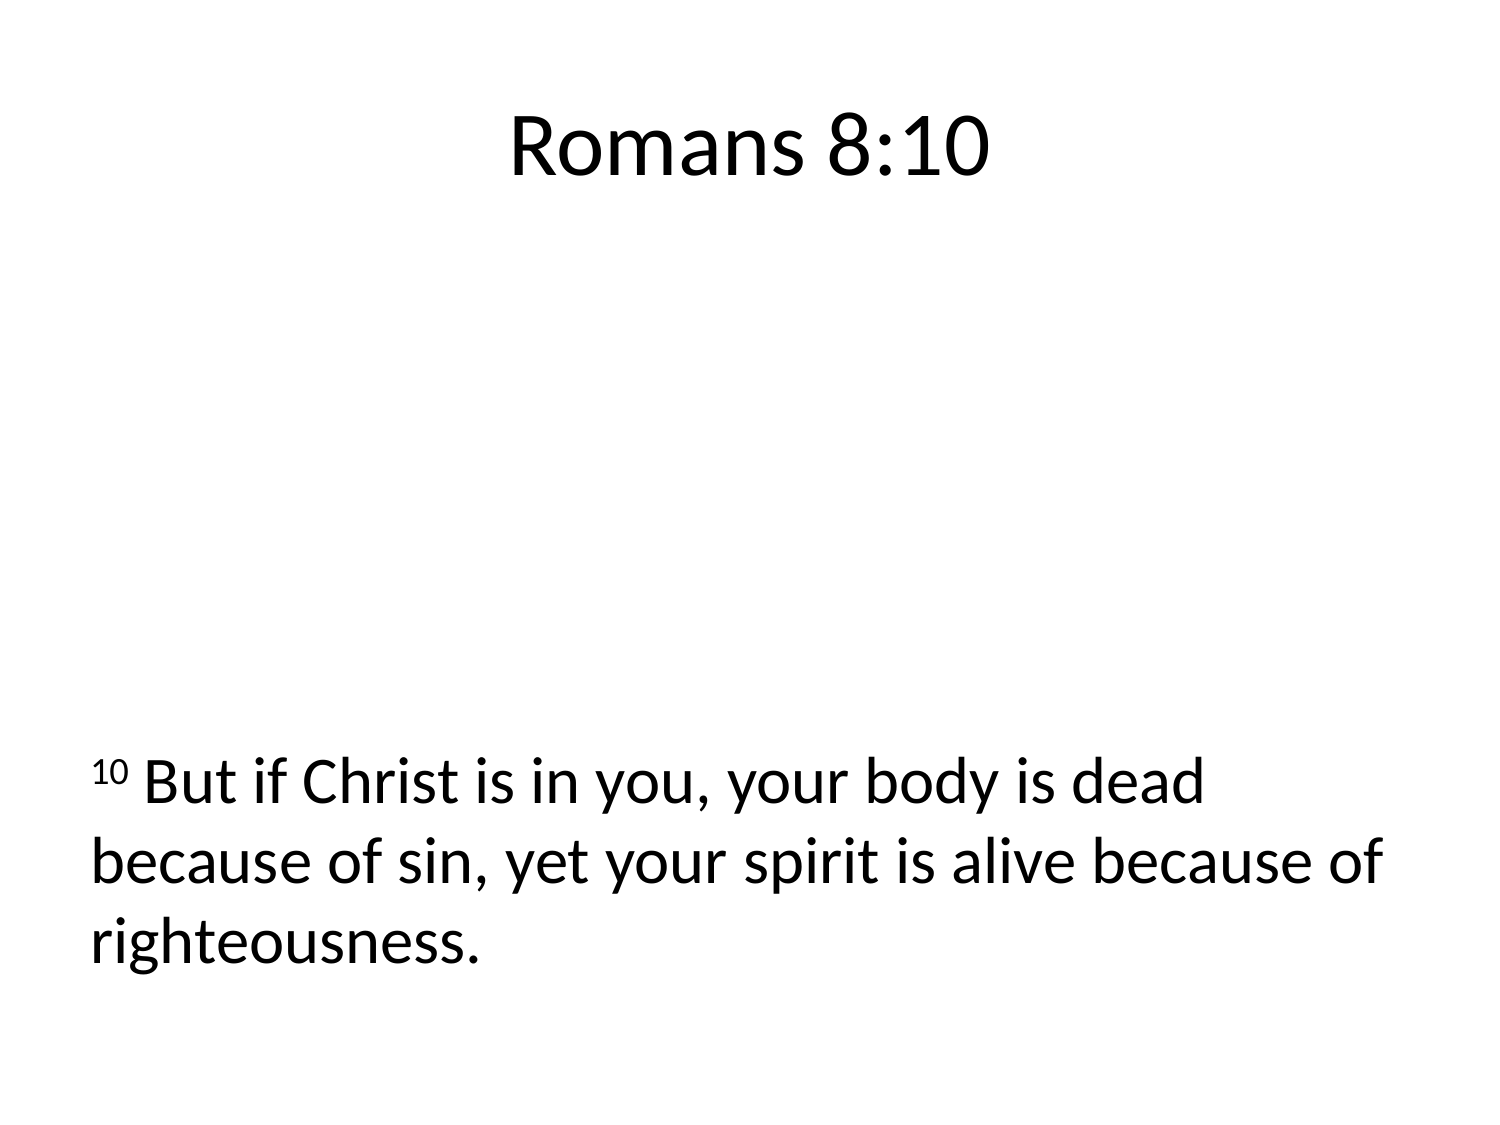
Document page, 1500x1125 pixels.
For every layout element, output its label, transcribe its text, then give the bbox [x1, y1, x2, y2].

title Romans 8:10 [75, 45, 1425, 233]
list 10 But if Christ is in you, your body is dead because of sin, yet your spirit is alive because of righteousness. [75, 262, 1425, 1005]
